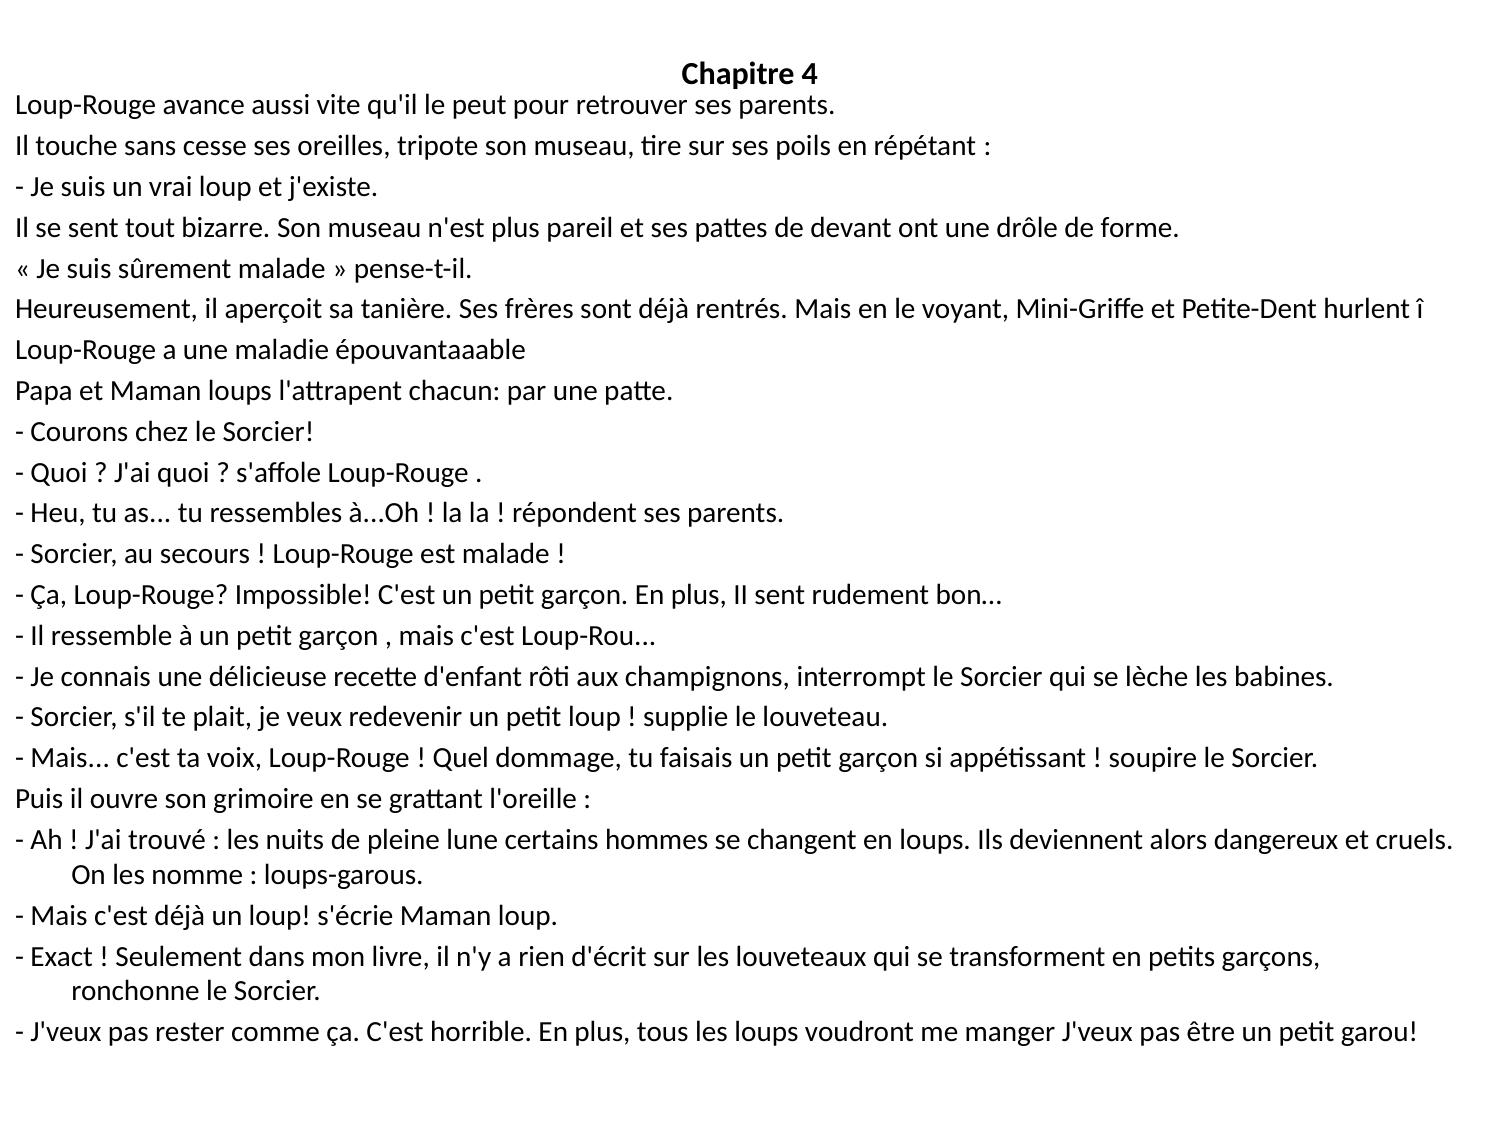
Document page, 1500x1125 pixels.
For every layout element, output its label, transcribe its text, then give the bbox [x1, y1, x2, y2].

title Chapitre 4 [75, 45, 1425, 78]
list Loup-Rouge avance aussi vite qu'il le peut pour retrouver ses parents. Il touche sans cesse ses oreilles, tripote son museau, tire sur ses poils en répétant : - Je suis un vrai loup et j'existe. Il se sent tout bizarre. Son museau n'est plus pareil et ses pattes de devant ont une drôle de forme. « Je suis sûrement malade » pense-t-il. Heureusement, il aperçoit sa tanière. Ses frères sont déjà rentrés. Mais en le voyant, Mini-Griffe et Petite-Dent hurlent î Loup-Rouge a une maladie épouvantaaable Papa et Maman loups l'attrapent chacun: par une patte. - Courons chez le Sorcier! - Quoi ? J'ai quoi ? s'affole Loup-Rouge . - Heu, tu as... tu ressembles à...Oh ! la la ! répondent ses parents. - Sorcier, au secours ! Loup-Rouge est malade ! - Ça, Loup-Rouge? Impossible! C'est un petit garçon. En plus, II sent rudement bon… - Il ressemble à un petit garçon , mais c'est Loup-Rou... - Je connais une délicieuse recette d'enfant rôti aux champignons, interrompt le Sorcier qui se lèche les babines. - Sorcier, s'il te plait, je veux redevenir un petit loup ! supplie le louveteau. - Mais... c'est ta voix, Loup-Rouge ! Quel dommage, tu faisais un petit garçon si appétissant ! soupire le Sorcier. Puis il ouvre son grimoire en se grattant l'oreille : - Ah ! J'ai trouvé : les nuits de pleine lune certains hommes se changent en loups. Ils deviennent alors dangereux et cruels. On les nomme : loups-garous. - Mais c'est déjà un loup! s'écrie Maman loup. - Exact ! Seulement dans mon livre, il n'y a rien d'écrit sur les louveteaux qui se transforment en petits garçons, ronchonne le Sorcier. - J'veux pas rester comme ça. C'est horrible. En plus, tous les loups voudront me manger J'veux pas être un petit garou! [0, 78, 1471, 1125]
